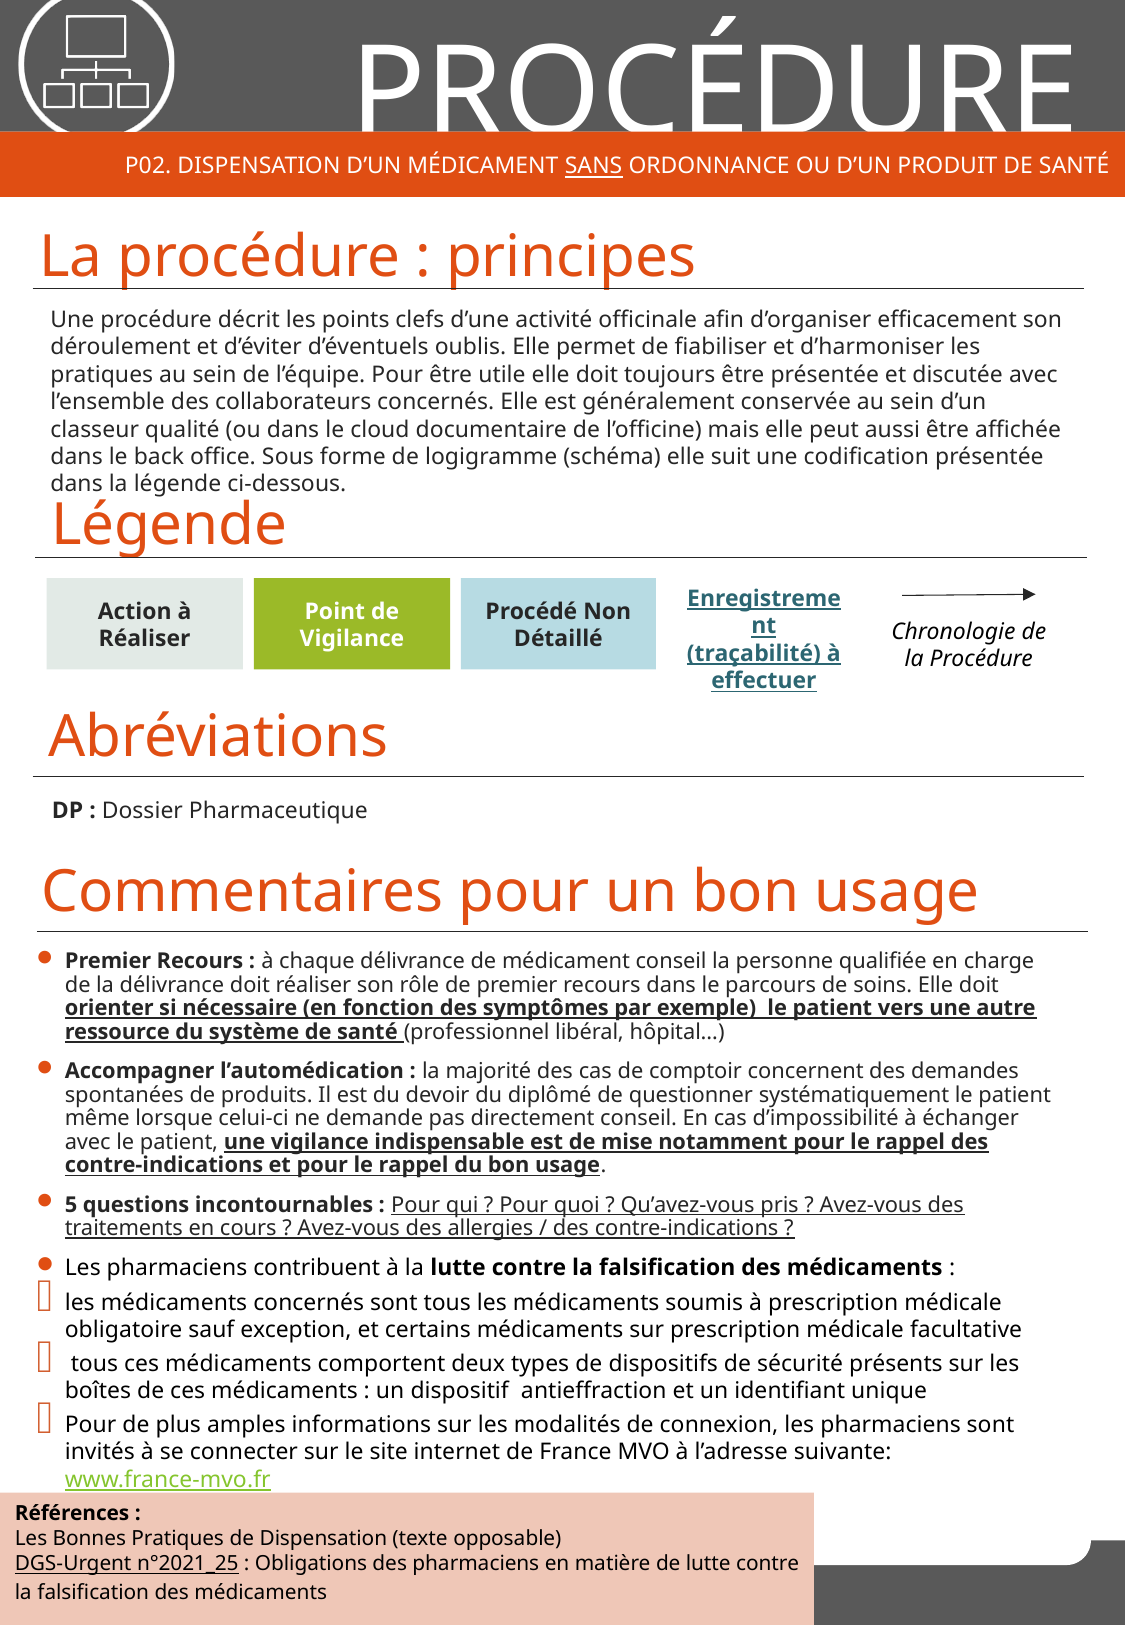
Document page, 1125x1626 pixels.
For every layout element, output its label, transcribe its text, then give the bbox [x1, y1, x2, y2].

title P02. Dispensation d’un Médicament Sans Ordonnance ou d’un produit de santé [36, 146, 1125, 187]
text_box Références : Les Bonnes Pratiques de Dispensation (texte opposable) DGS-Urgent n°2021_25 : Obligations des pharmaciens en matière de lutte contre la falsification des médicaments [0, 1492, 814, 1625]
list DP : Dossier Pharmaceutique [36, 790, 1086, 832]
picture [18, 0, 175, 132]
list Premier Recours : à chaque délivrance de médicament conseil la personne qualifiée en charge de la délivrance doit réaliser son rôle de premier recours dans le parcours de soins. Elle doit orienter si nécessaire (en fonction des symptômes par exemple) le patient vers une autre ressource du système de santé (professionnel libéral, hôpital…) Accompagner l’automédication : la majorité des cas de comptoir concernent des demandes spontanées de produits. Il est du devoir du diplômé de questionner systématiquement le patient même lorsque celui-ci ne demande pas directement conseil. En cas d’impossibilité à échanger avec le patient, une vigilance indispensable est de mise notamment pour le rappel des contre-indications et pour le rappel du bon usage. 5 questions incontournables : Pour qui ? Pour quoi ? Qu’avez-vous pris ? Avez-vous des traitements en cours ? Avez-vous des allergies / des contre-indications ? Les pharmaciens contribuent à la lutte contre la falsification des médicaments : les médicaments concernés sont tous les médicaments soumis à prescription médicale obligatoire sauf exception, et certains médicaments sur prescription médicale facultative tous ces médicaments comportent deux types de dispositifs de sécurité présents sur les boîtes de ces médicaments : un dispositif antieffraction et un identifiant unique Pour de plus amples informations sur les modalités de connexion, les pharmaciens sont invités à se connecter sur le site internet de France MVO à l’adresse suivante: www.france-mvo.fr [21, 942, 1071, 1482]
